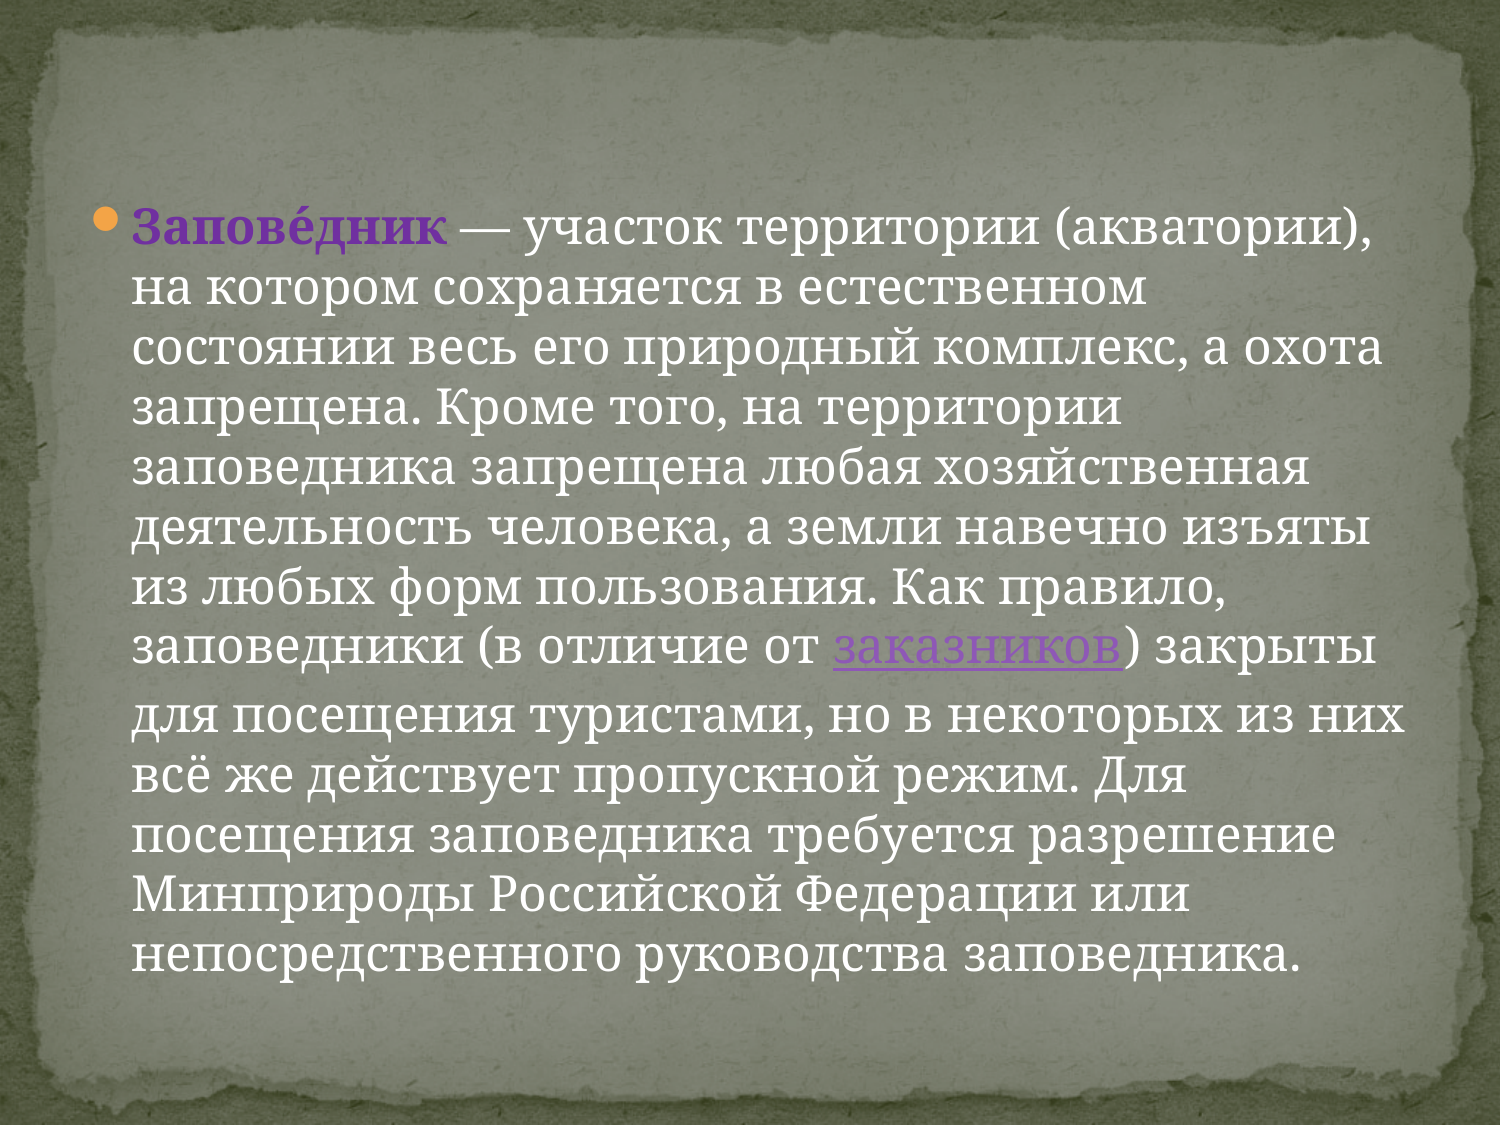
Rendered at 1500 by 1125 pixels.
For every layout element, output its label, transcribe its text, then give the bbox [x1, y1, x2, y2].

list Запове́дник — участок территории (акватории), на котором сохраняется в естественном состоянии весь его природный комплекс, а охота запрещена. Кроме того, на территории заповедника запрещена любая хозяйственная деятельность человека, а земли навечно изъяты из любых форм пользования. Как правило, заповедники (в отличие от заказников) закрыты для посещения туристами, но в некоторых из них всё же действует пропускной режим. Для посещения заповедника требуется разрешение Минприроды Российской Федерации или непосредственного руководства заповедника. [75, 187, 1425, 1000]
